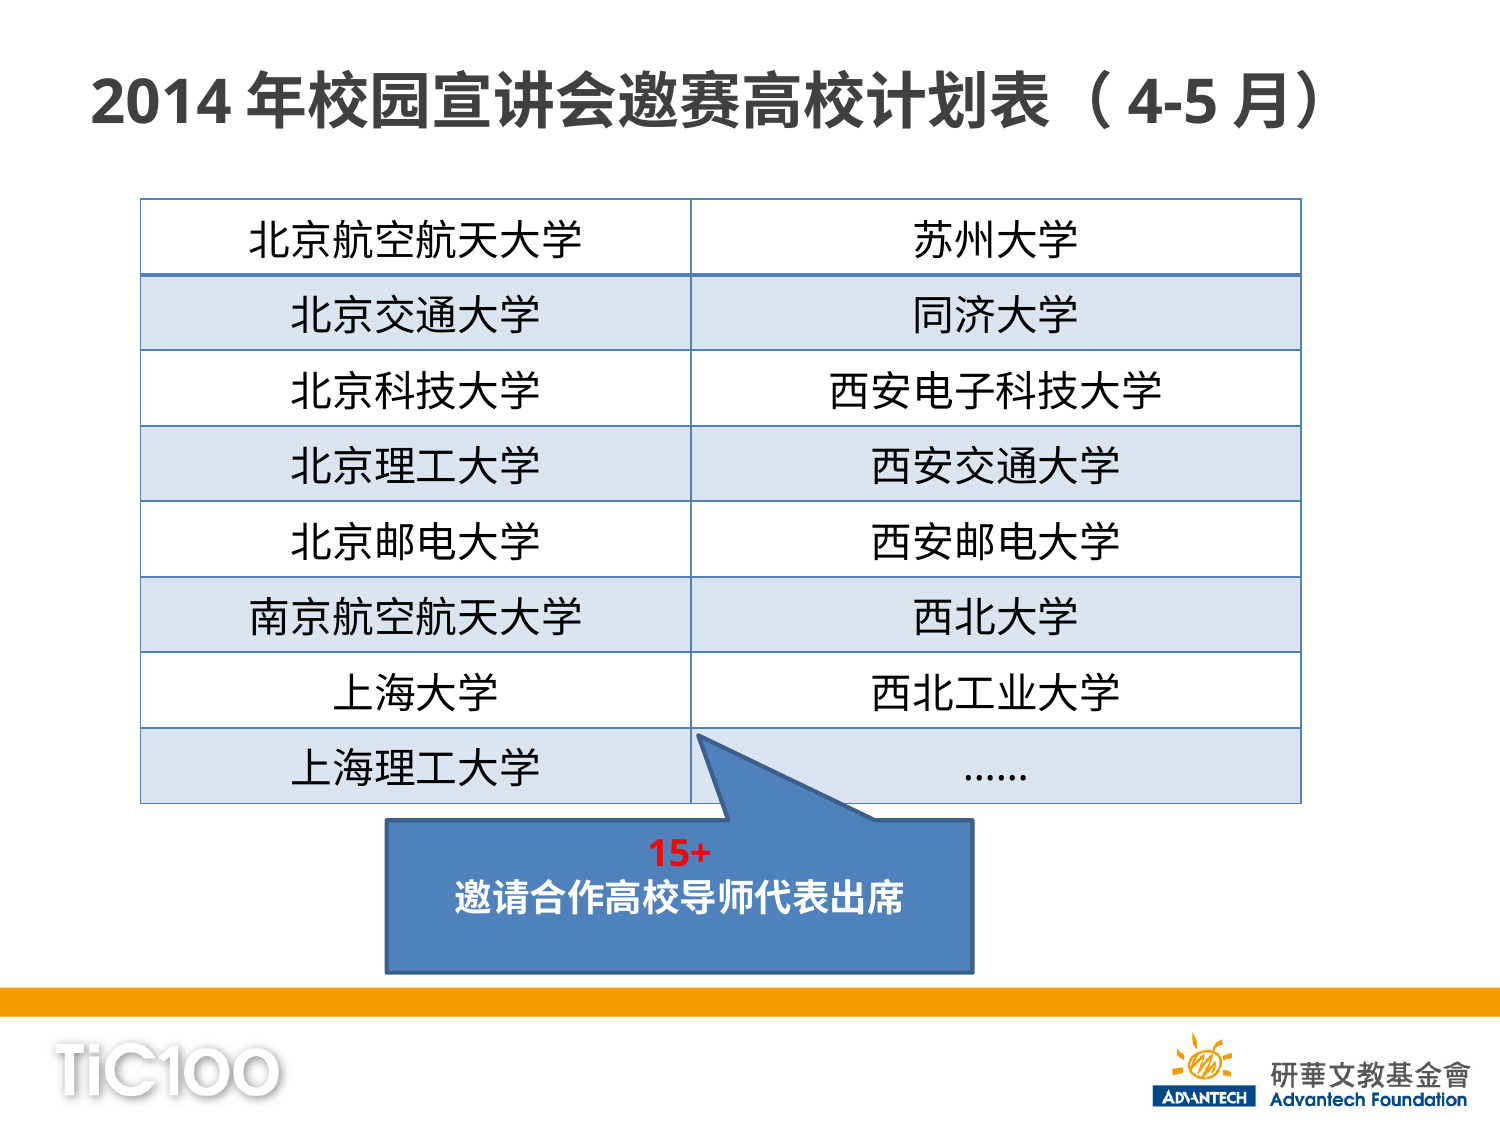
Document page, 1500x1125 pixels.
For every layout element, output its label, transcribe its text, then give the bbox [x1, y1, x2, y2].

title 2014年校园宣讲会邀赛高校计划表（4-5月） [75, 45, 1425, 153]
table_cell 上海大学 [141, 653, 690, 727]
table_cell 南京航空航天大学 [141, 578, 690, 651]
text_box 15+ 邀请合作高校导师代表出席 [384, 733, 975, 975]
picture [0, 988, 1500, 1125]
table_cell 上海理工大学 [141, 729, 690, 803]
table_cell 北京交通大学 [141, 277, 690, 349]
table_cell 西北工业大学 [692, 653, 1300, 727]
table_cell 西安电子科技大学 [692, 351, 1300, 425]
table_cell 西北大学 [692, 578, 1300, 651]
table_cell …… [692, 729, 1300, 803]
table_header 北京航空航天大学 [141, 200, 690, 273]
table_cell 北京理工大学 [141, 427, 690, 500]
table_cell 北京邮电大学 [141, 502, 690, 576]
table_cell 西安交通大学 [692, 427, 1300, 500]
table_cell 同济大学 [692, 277, 1300, 349]
table_cell 西安邮电大学 [692, 502, 1300, 576]
table_header 苏州大学 [692, 200, 1300, 273]
table_cell 北京科技大学 [141, 351, 690, 425]
